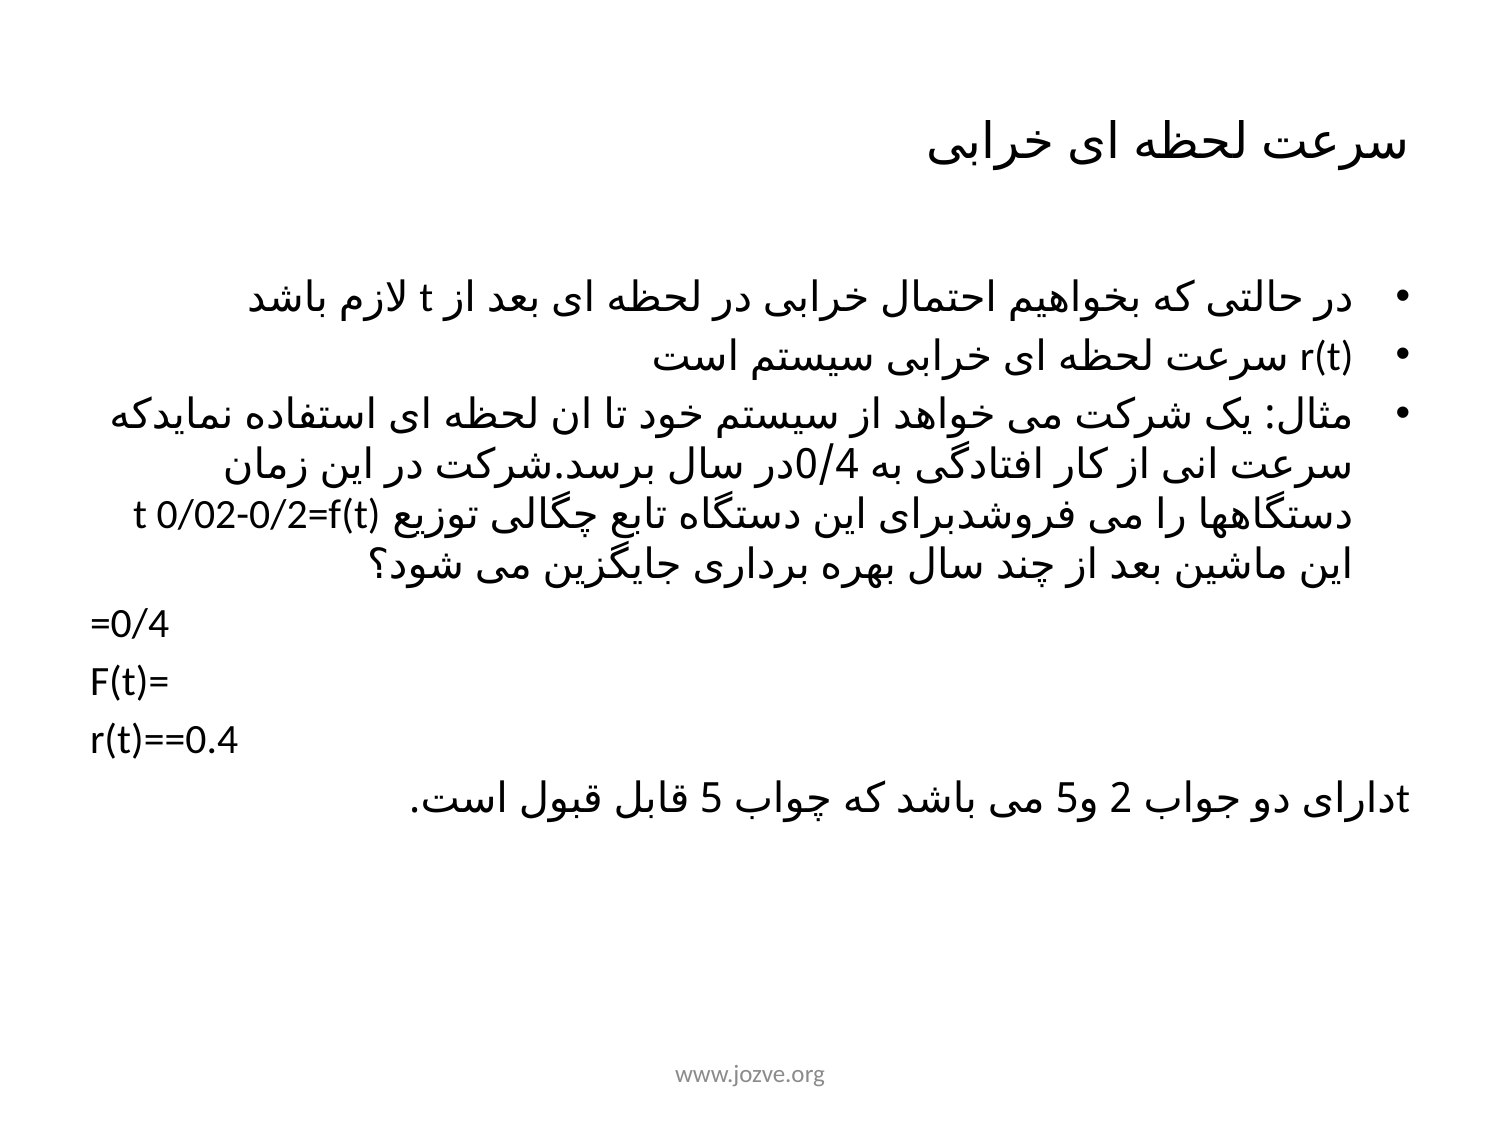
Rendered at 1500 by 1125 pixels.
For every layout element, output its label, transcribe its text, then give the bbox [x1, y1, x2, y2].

footer www.jozve.org [512, 1042, 988, 1103]
title سرعت لحظه ای خرابی [75, 45, 1425, 233]
